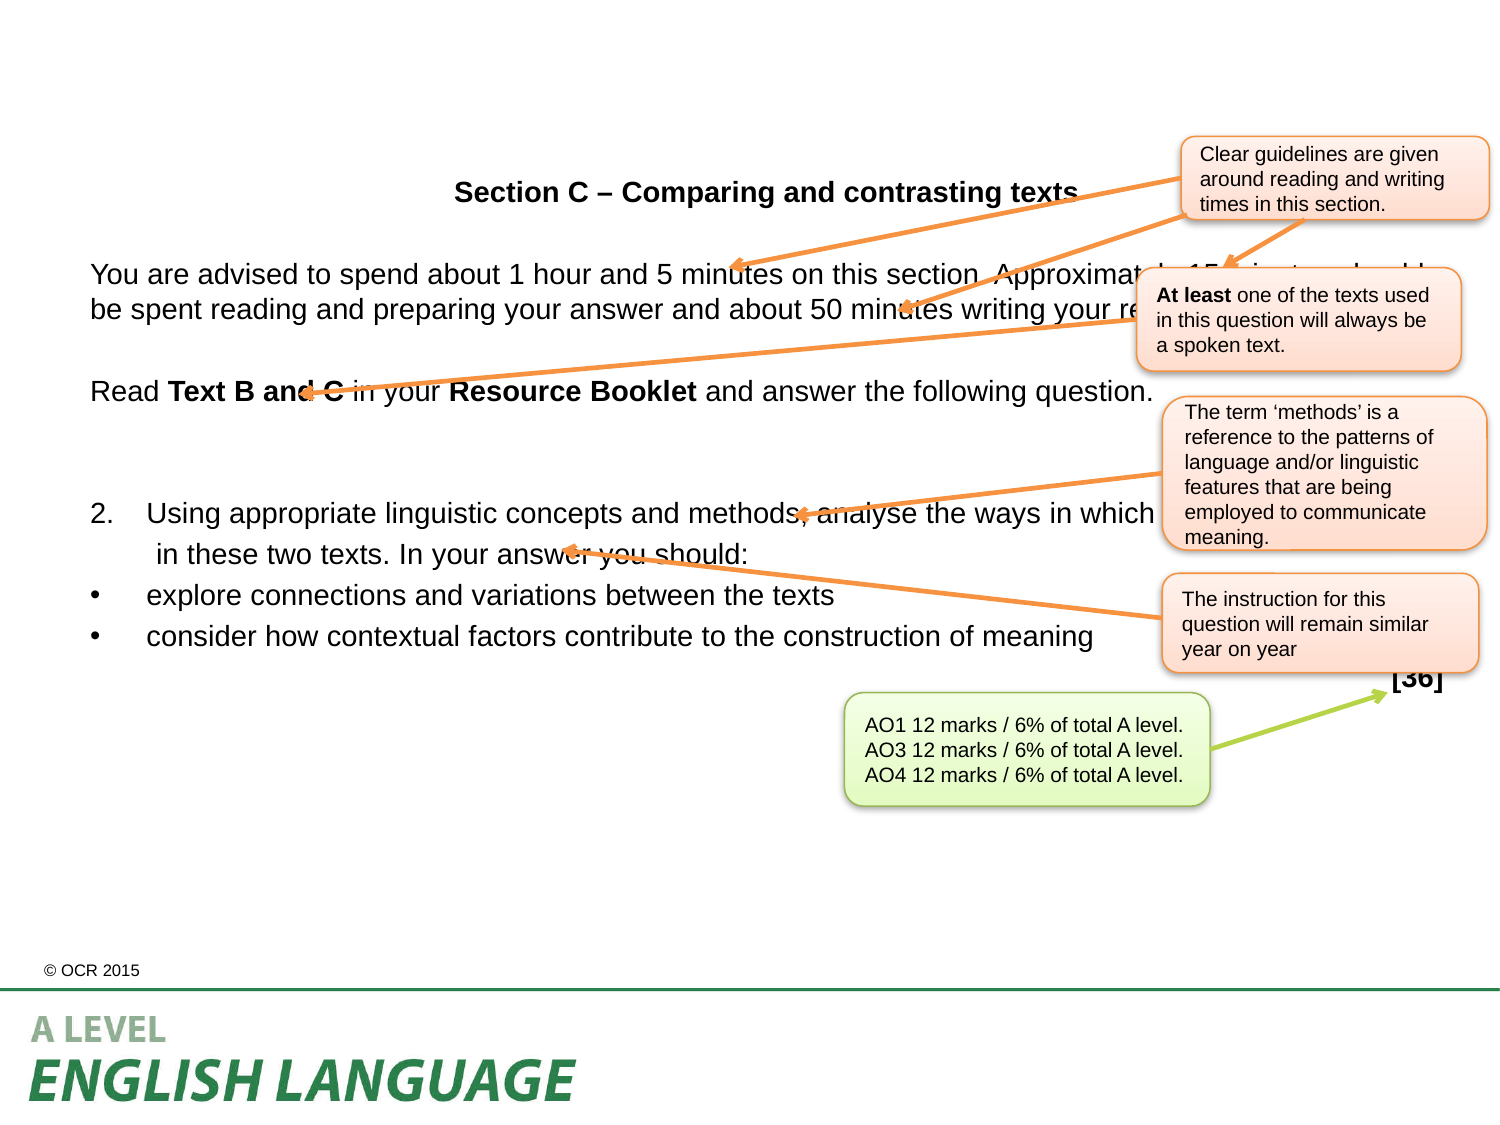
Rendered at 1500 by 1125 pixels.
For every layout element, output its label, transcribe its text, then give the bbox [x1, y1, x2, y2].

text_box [298, 319, 1137, 395]
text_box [560, 549, 1163, 619]
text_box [896, 214, 1188, 312]
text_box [1209, 692, 1389, 750]
text_box The instruction for this question will remain similar year on year [1161, 572, 1480, 674]
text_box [792, 473, 1163, 517]
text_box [1222, 219, 1306, 268]
text_box Clear guidelines are given around reading and writing times in this section. [1180, 135, 1491, 221]
list Section C – Comparing and contrasting texts You are advised to spend about 1 hour and 5 minutes on this section. Approximately 15 minutes should be spent reading and preparing your answer and about 50 minutes writing your response. Read Text B and C in your Resource Booklet and answer the following question. Using appropriate linguistic concepts and methods, analyse the ways in which language is used in these two texts. In your answer you should: explore connections and variations between the texts consider how contextual factors contribute to the construction of meaning [36] [75, 42, 1459, 1005]
text_box AO1 12 marks / 6% of total A level. AO3 12 marks / 6% of total A level. AO4 12 marks / 6% of total A level. [843, 691, 1211, 807]
picture [0, 988, 1500, 1125]
text_box At least one of the texts used in this question will always be a spoken text. [1140, 266, 1463, 372]
text_box The term ‘methods’ is a reference to the patterns of language and/or linguistic features that are being employed to communicate meaning. [1161, 395, 1488, 551]
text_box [728, 177, 1182, 268]
